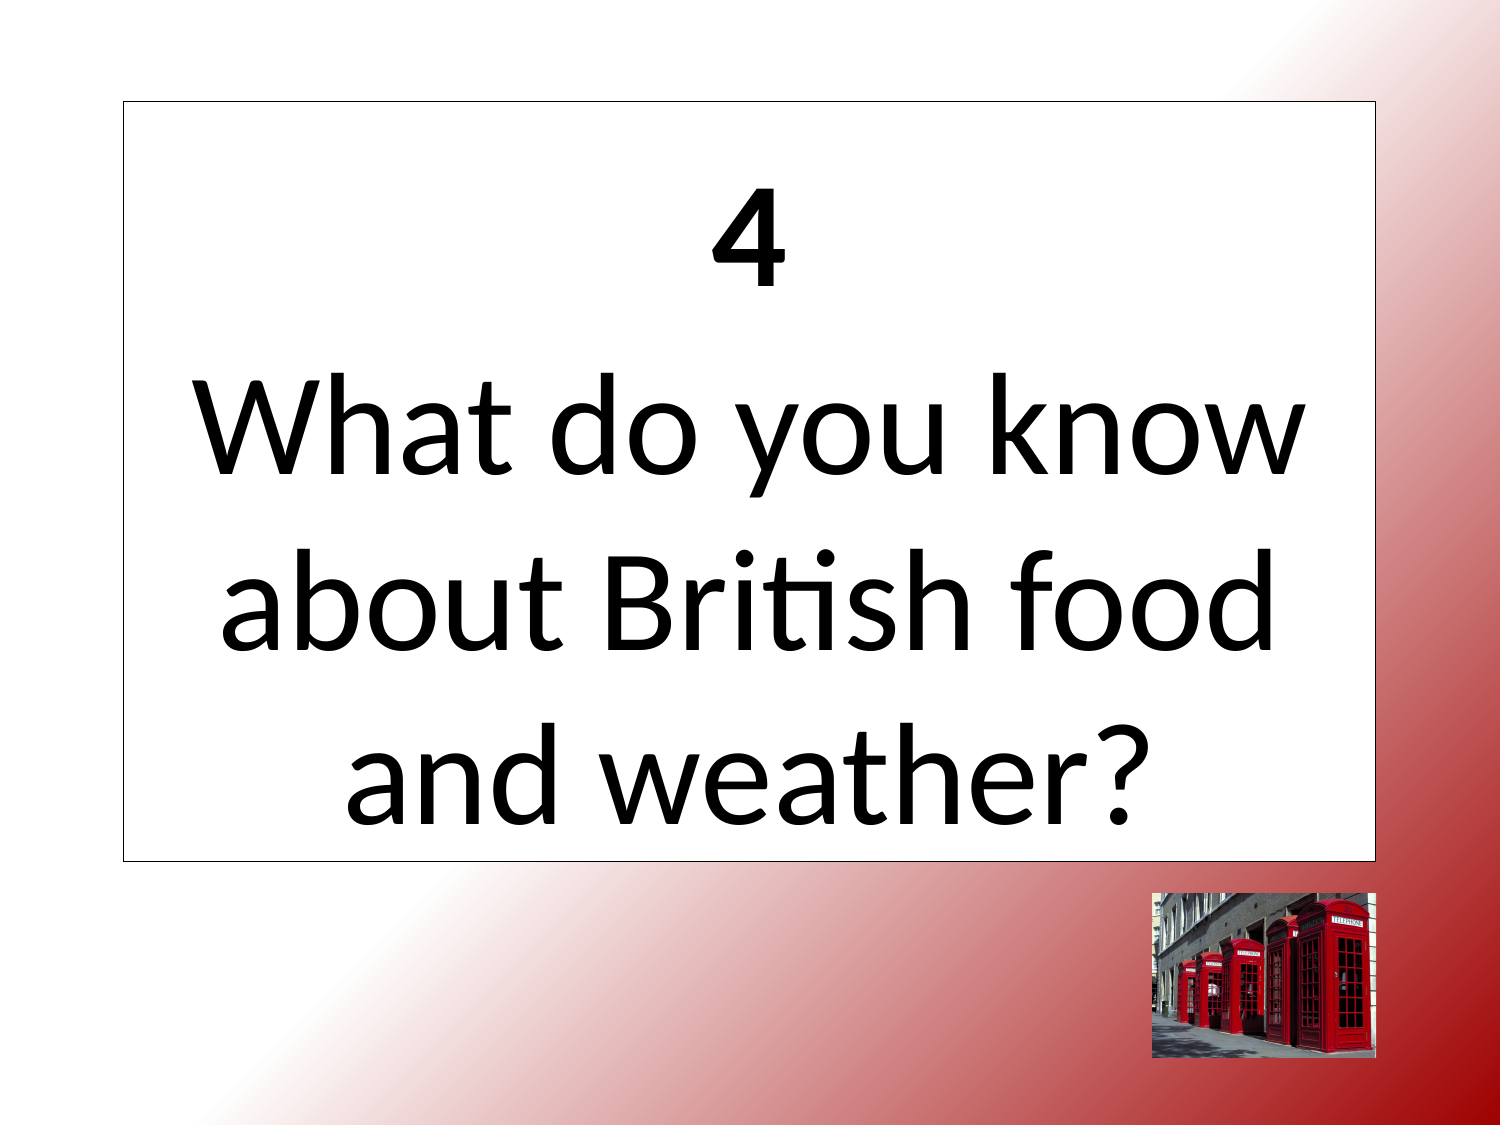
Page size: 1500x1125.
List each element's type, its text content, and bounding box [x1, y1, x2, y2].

text_box 4 What do you know about British food and weather? [123, 101, 1376, 862]
picture [1151, 892, 1377, 1059]
